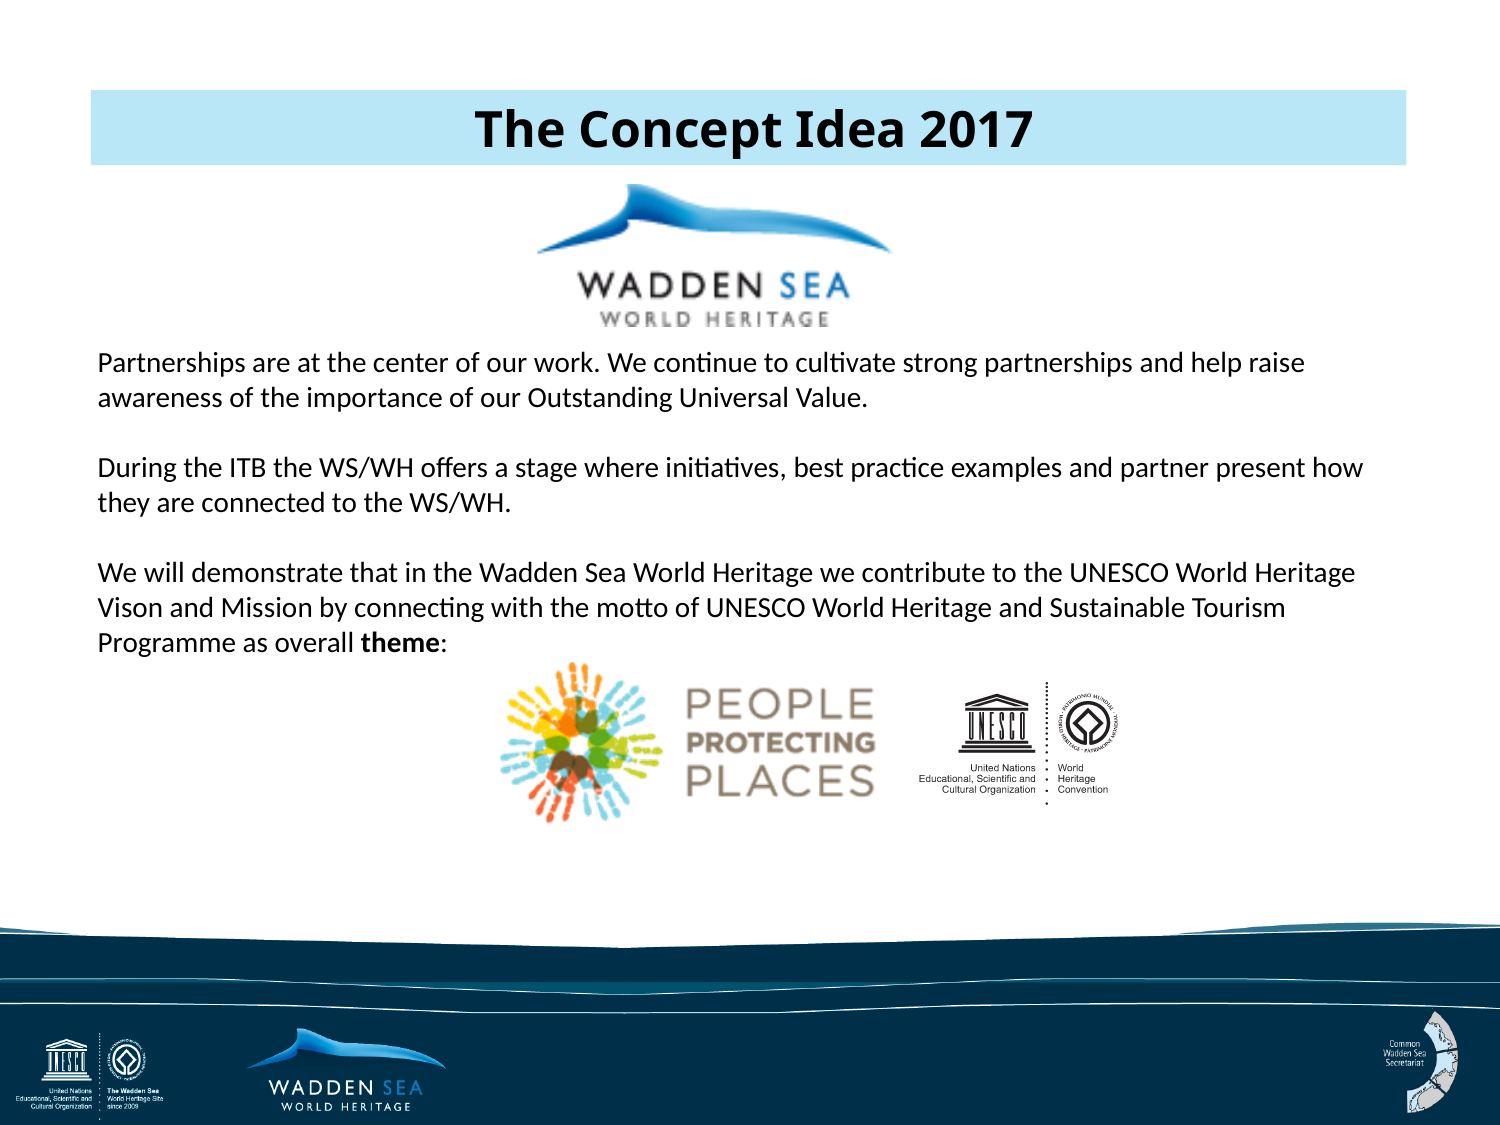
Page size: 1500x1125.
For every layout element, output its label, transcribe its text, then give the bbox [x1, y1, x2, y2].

picture [492, 637, 882, 850]
text_box Partnerships are at the center of our work. We continue to cultivate strong partnerships and help raise awareness of the importance of our Outstanding Universal Value. During the ITB the WS/WH offers a stage where initiatives, best practice examples and partner present how they are connected to the WS/WH. We will demonstrate that in the Wadden Sea World Heritage we contribute to the UNESCO World Heritage Vison and Mission by connecting with the motto of UNESCO World Heritage and Sustainable Tourism Programme as overall theme: [82, 196, 1394, 919]
picture [537, 184, 893, 327]
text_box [0, 920, 1500, 1125]
picture [915, 679, 1122, 809]
text_box The Concept Idea 2017 [90, 90, 1407, 166]
